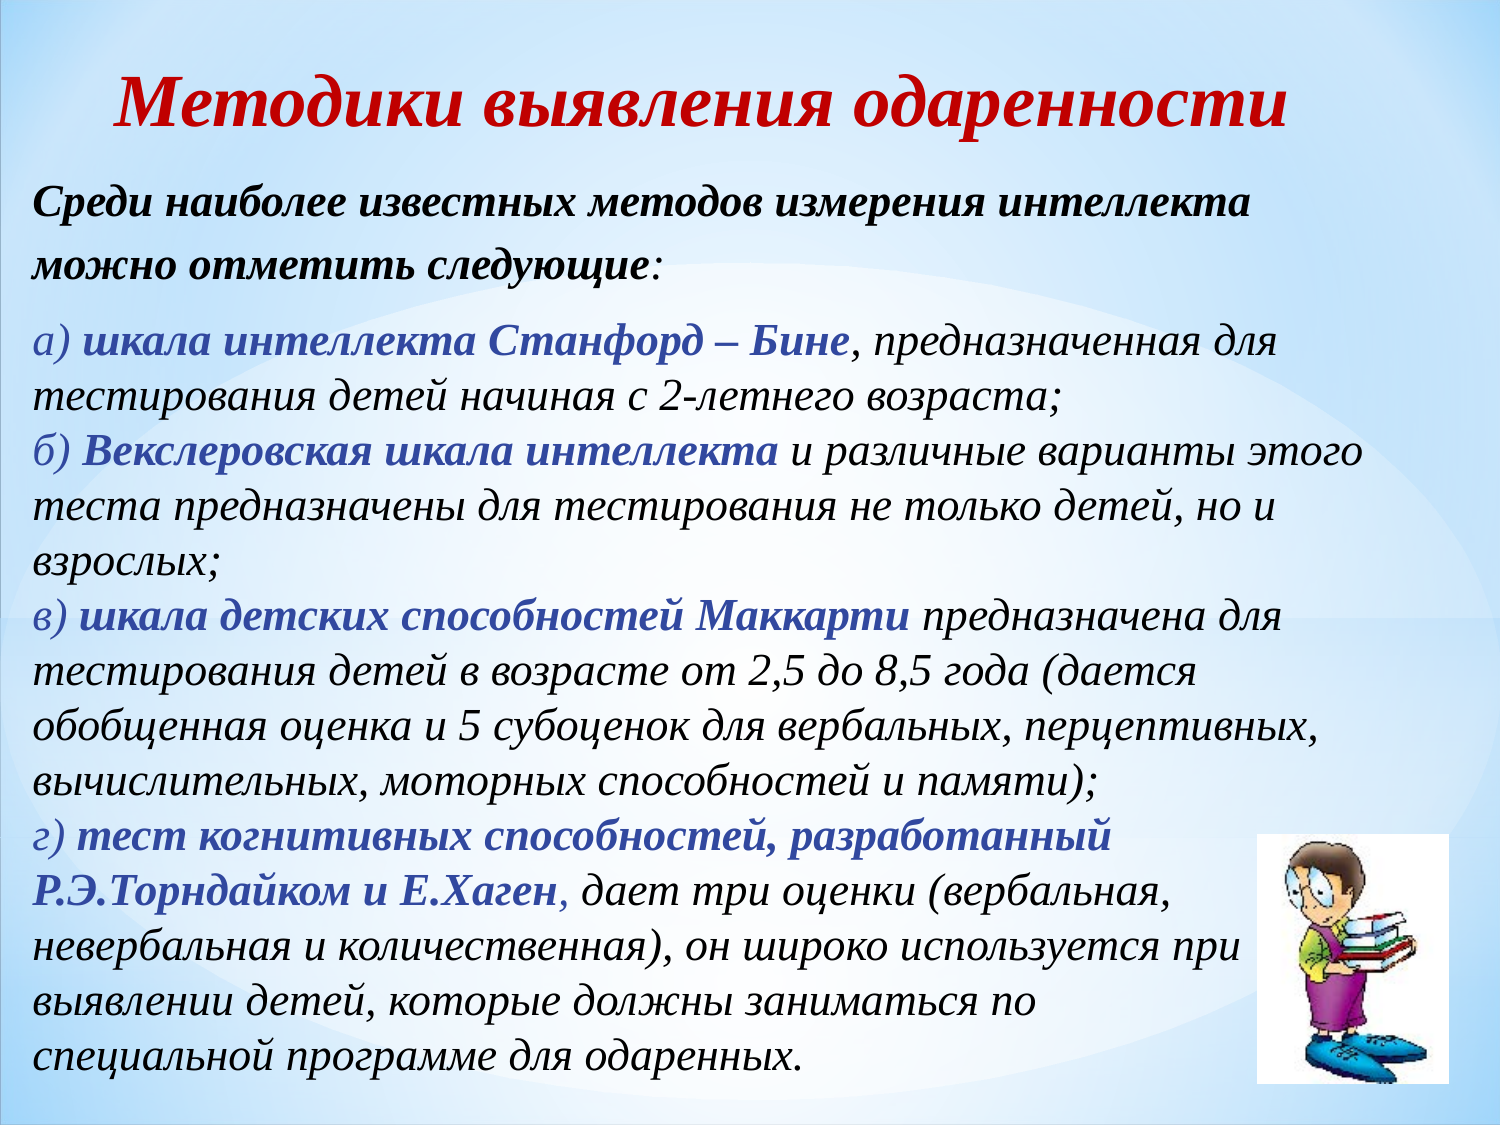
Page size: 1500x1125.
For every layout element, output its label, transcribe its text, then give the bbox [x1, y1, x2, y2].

text_box Методики выявления одаренности Среди наиболее известных методов измерения интеллекта можно отметить следующие: а) шкала интеллекта Станфорд – Бине, предназначенная для тестирования детей начиная с 2-летнего возраста; б) Векслеровская шкала интеллекта и различные варианты этого теста предназначены для тестирования не только детей, но и взрослых; в) шкала детских способностей Маккарти предназначена для тестирования детей в возрасте от 2,5 до 8,5 года (дается обобщенная оценка и 5 субоценок для вербальных, перцептивных, вычислительных, моторных способностей и памяти); г) тест когнитивных способностей, разработанный Р.Э.Торндайком и Е.Хаген, дает три оценки (вербальная, невербальная и количественная), он широко используется при выявлении детей, которые должны заниматься по специальной программе для одаренных. [17, 30, 1388, 1087]
picture [1257, 833, 1449, 1085]
